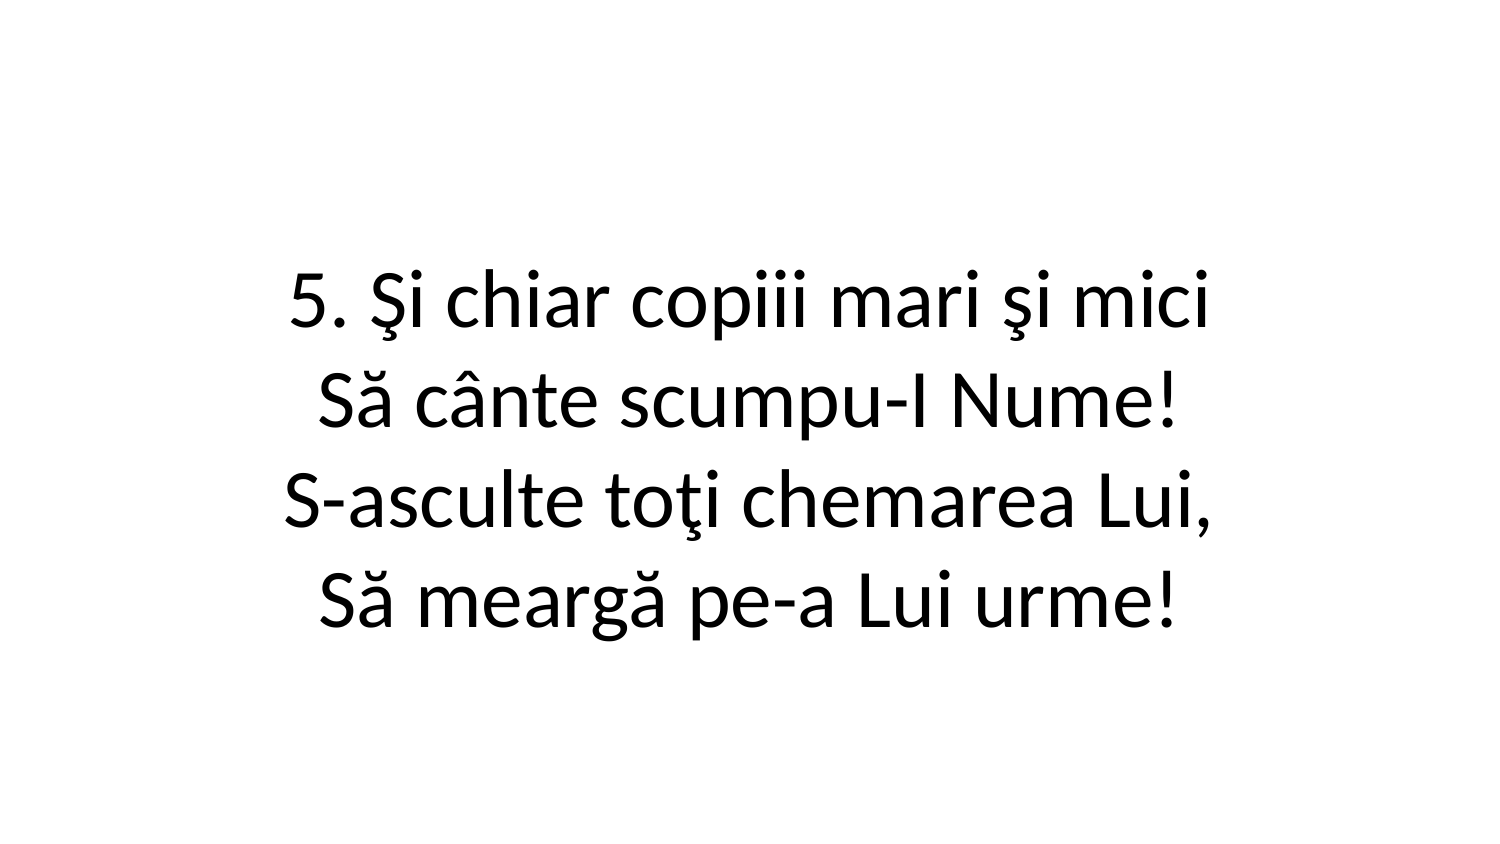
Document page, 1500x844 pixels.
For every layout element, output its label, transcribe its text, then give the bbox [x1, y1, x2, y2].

text_box 5. Şi chiar copiii mari şi mici Să cânte scumpu-I Nume! S-asculte toţi chemarea Lui, Să meargă pe-a Lui urme! [269, 192, 1231, 652]
